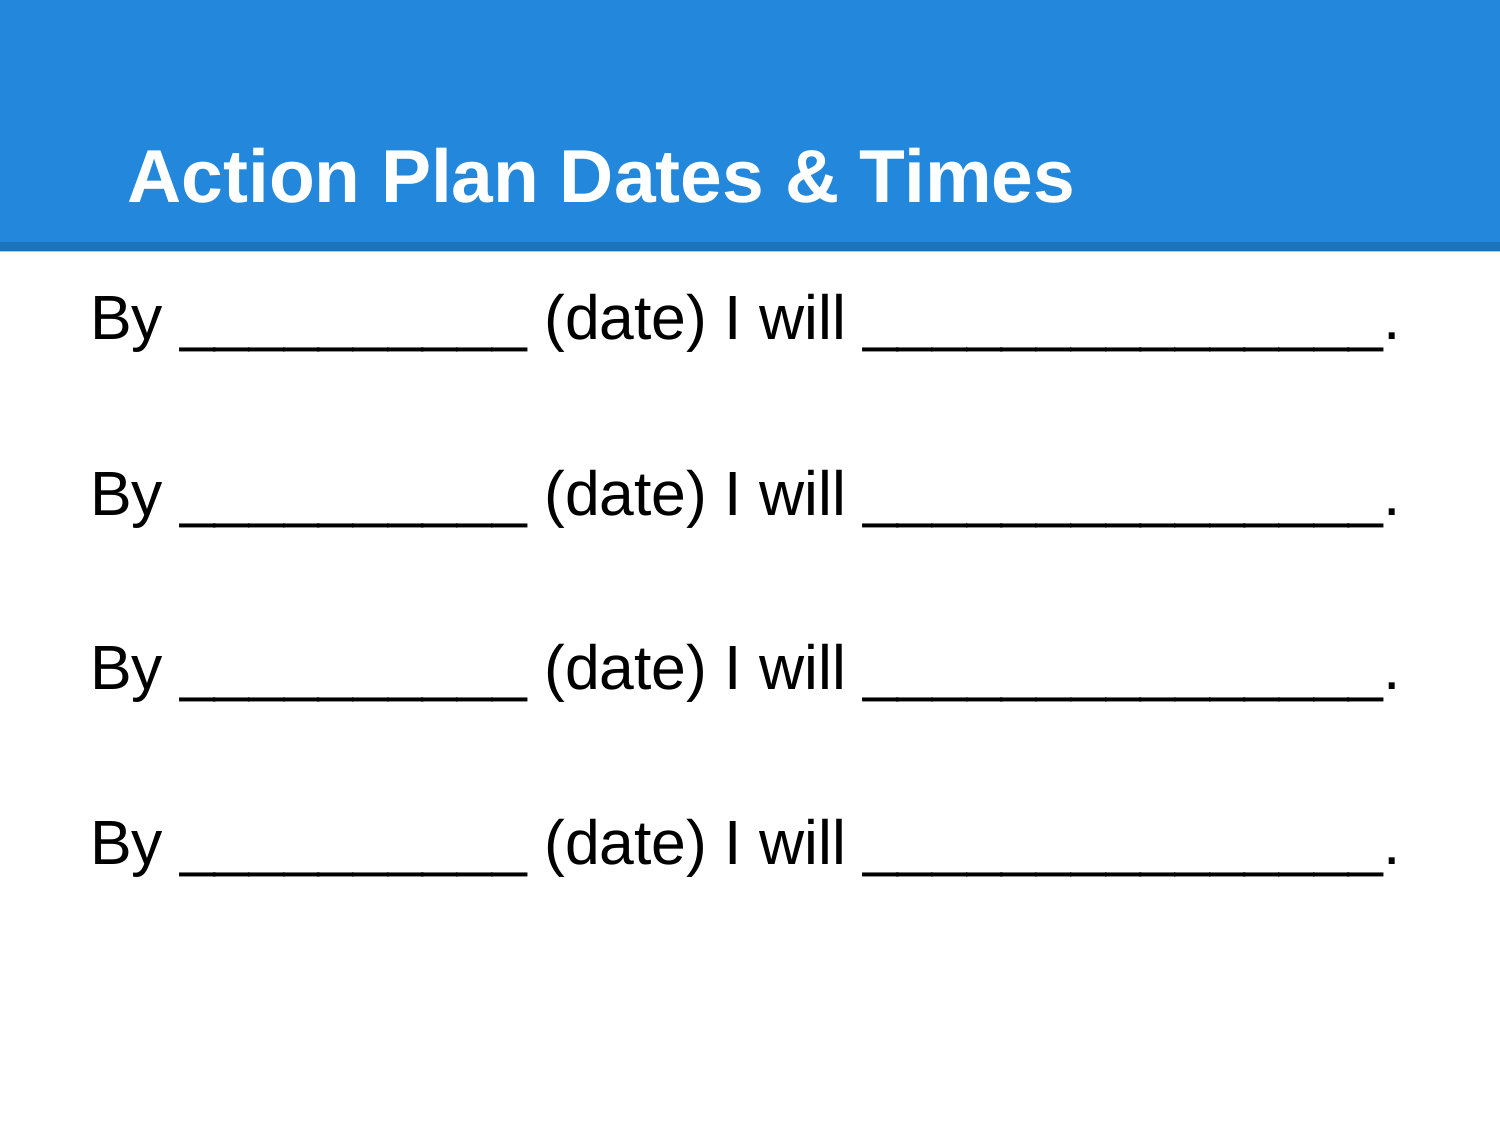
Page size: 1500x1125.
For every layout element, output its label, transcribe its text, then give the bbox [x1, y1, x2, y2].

list By __________ (date) I will _______________. By __________ (date) I will _______________. By __________ (date) I will _______________. By __________ (date) I will _______________. [75, 262, 1425, 1078]
title Action Plan Dates & Times [75, 45, 1425, 233]
